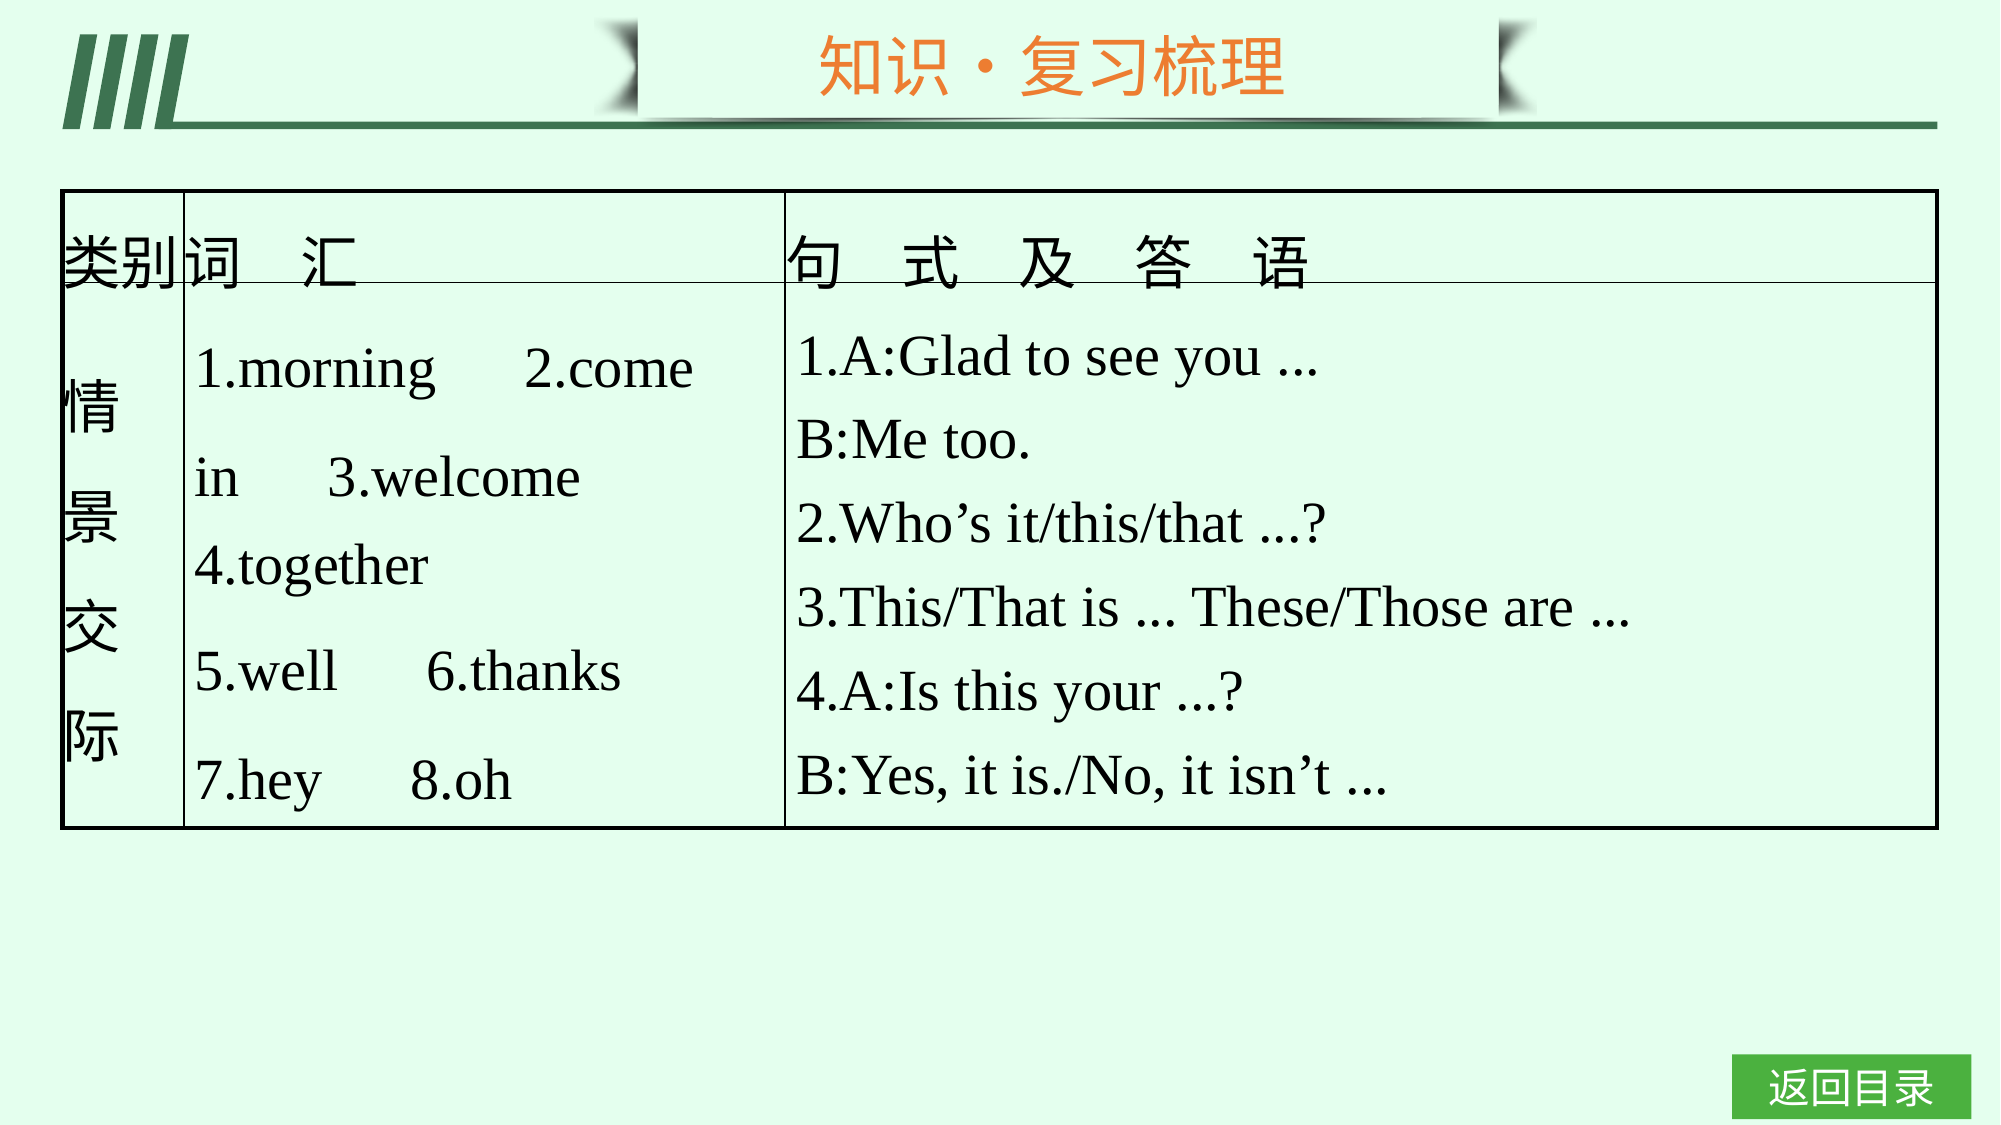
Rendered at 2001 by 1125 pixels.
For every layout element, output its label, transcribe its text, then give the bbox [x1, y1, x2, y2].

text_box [594, 16, 1537, 127]
table_cell 1.morning 2.come in 3.welcome 4.together 5.well 6.thanks 7.hey 8.oh [185, 283, 784, 826]
table_header 类别 [65, 193, 183, 282]
table_header 句 式 及 答 语 [786, 193, 1935, 282]
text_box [62, 34, 1938, 130]
table_header 词 汇 [185, 193, 784, 282]
table_cell 1.A:Glad to see you ... B:Me too. 2.Who’s it/this/that ...? 3.This/That is ... These/Those are ... 4.A:Is this your ...? B:Yes, it is./No, it isn’t ... [786, 283, 1935, 826]
table_cell 情 景 交 际 [65, 283, 183, 826]
